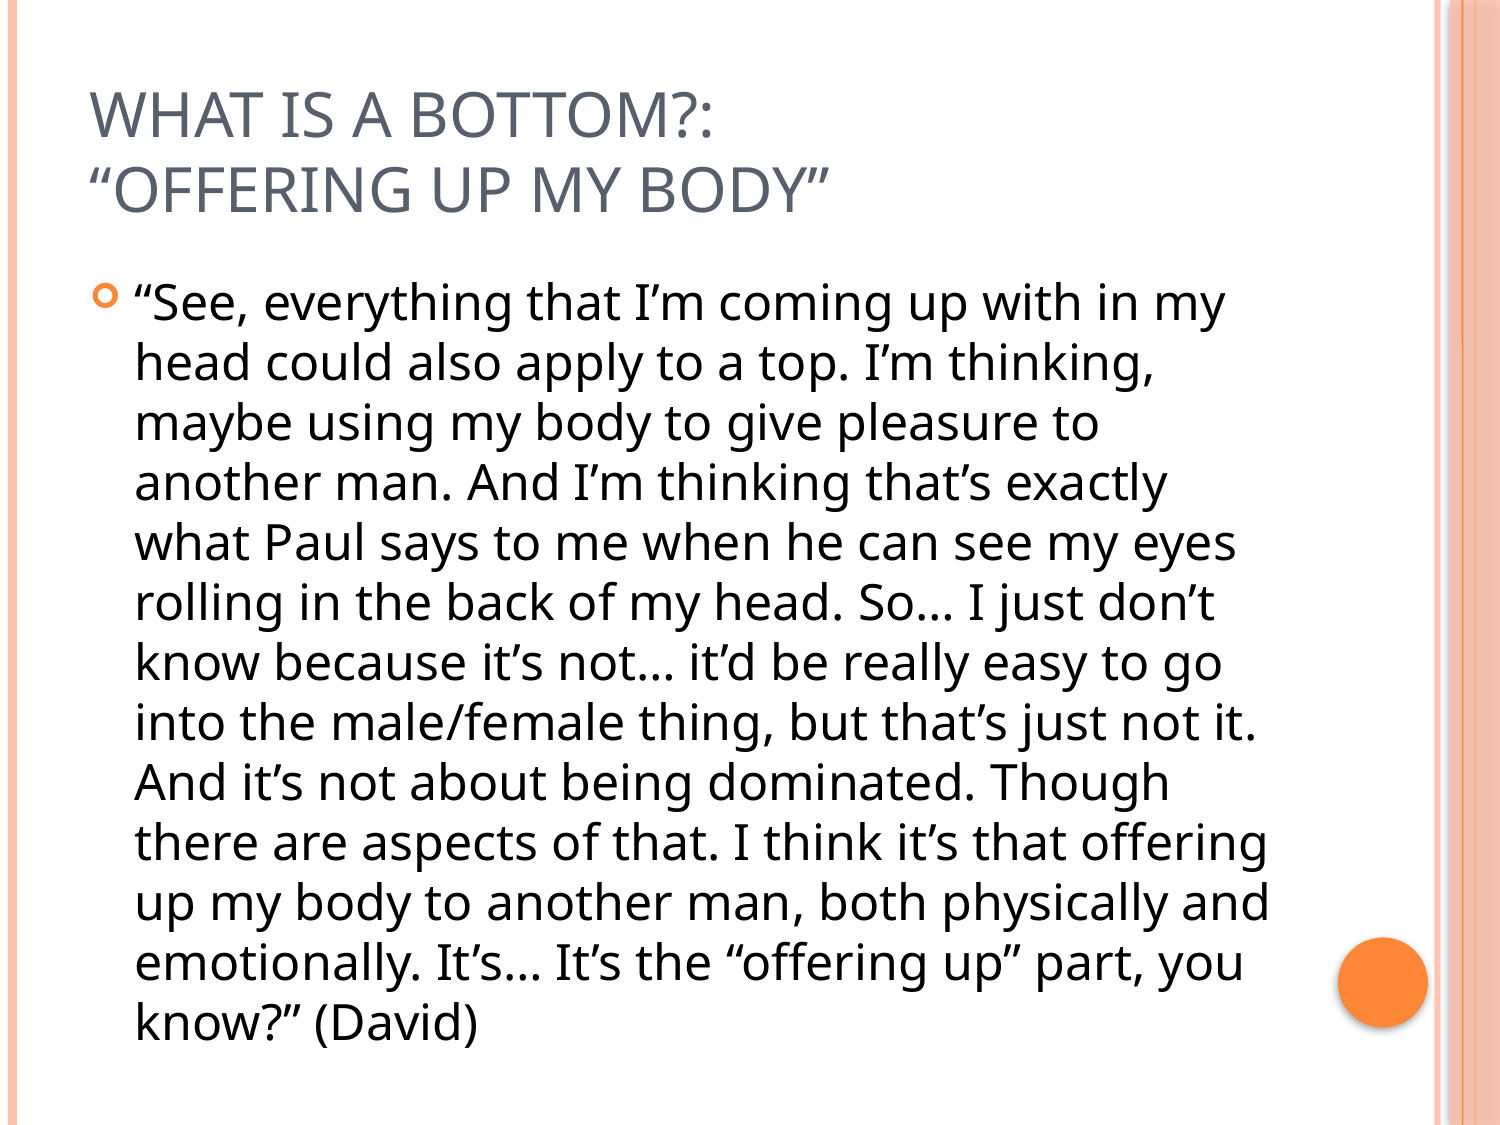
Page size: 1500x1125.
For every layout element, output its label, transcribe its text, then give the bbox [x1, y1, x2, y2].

title What is a Bottom?: “Offering up My Body” [75, 45, 1300, 233]
list “See, everything that I’m coming up with in my head could also apply to a top. I’m thinking, maybe using my body to give pleasure to another man. And I’m thinking that’s exactly what Paul says to me when he can see my eyes rolling in the back of my head. So… I just don’t know because it’s not… it’d be really easy to go into the male/female thing, but that’s just not it. And it’s not about being dominated. Though there are aspects of that. I think it’s that offering up my body to another man, both physically and emotionally. It’s… It’s the “offering up” part, you know?” (David) [75, 262, 1300, 1062]
